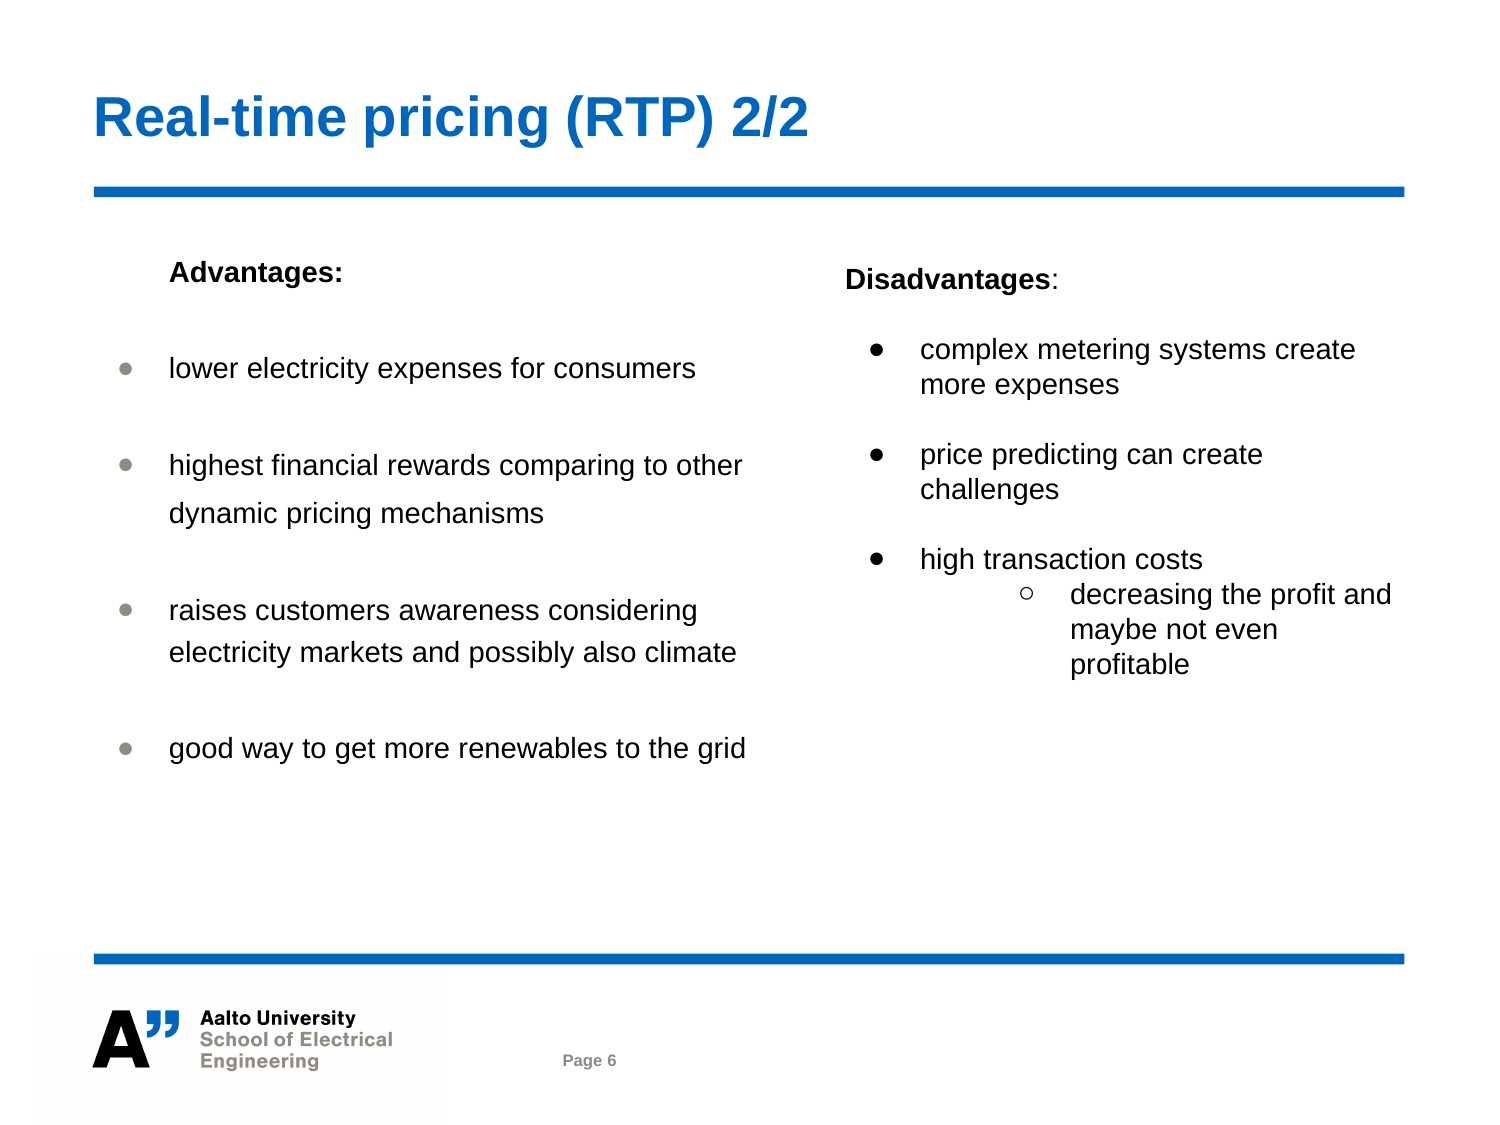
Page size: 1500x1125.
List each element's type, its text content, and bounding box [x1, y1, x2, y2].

title Real-time pricing (RTP) 2/2 [93, 80, 1369, 228]
list Advantages: lower electricity expenses for consumers highest financial rewards comparing to other dynamic pricing mechanisms raises customers awareness considering electricity markets and possibly also climate good way to get more renewables to the grid [93, 245, 816, 925]
text_box Disadvantages: complex metering systems create more expenses price predicting can create challenges high transaction costs decreasing the profit and maybe not even profitable [830, 245, 1413, 925]
slide_number Page 6 [562, 1050, 816, 1071]
picture [35, 953, 449, 1125]
